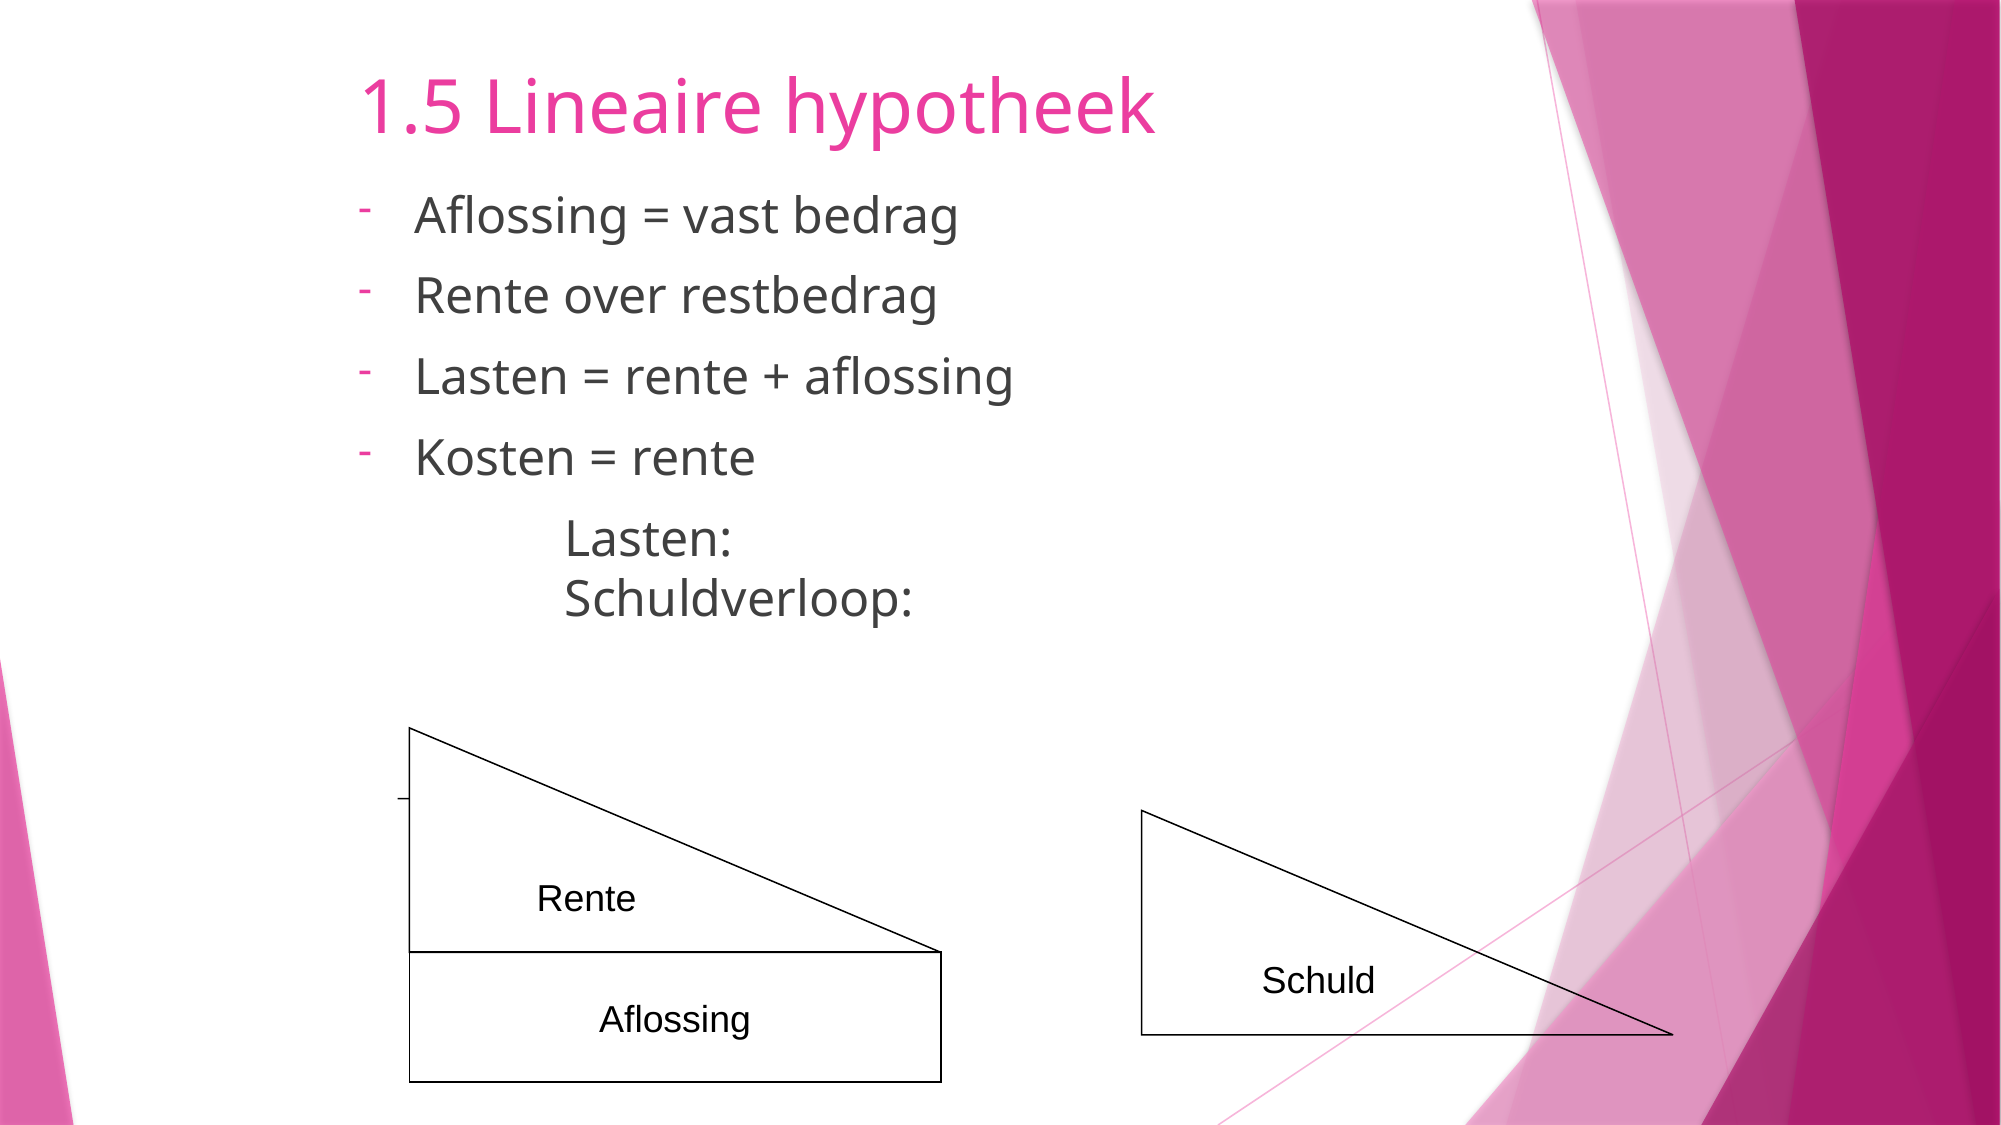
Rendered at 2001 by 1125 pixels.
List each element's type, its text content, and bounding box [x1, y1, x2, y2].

title 1.5 Lineaire hypotheek [343, 51, 1433, 175]
text_box Schuld [1141, 810, 1674, 1035]
list Aflossing = vast bedrag Rente over restbedrag Lasten = rente + aflossing Kosten = rente Lasten: Schuldverloop: [343, 175, 1650, 1071]
text_box Aflossing [409, 953, 941, 1083]
text_box Rente [409, 727, 941, 953]
